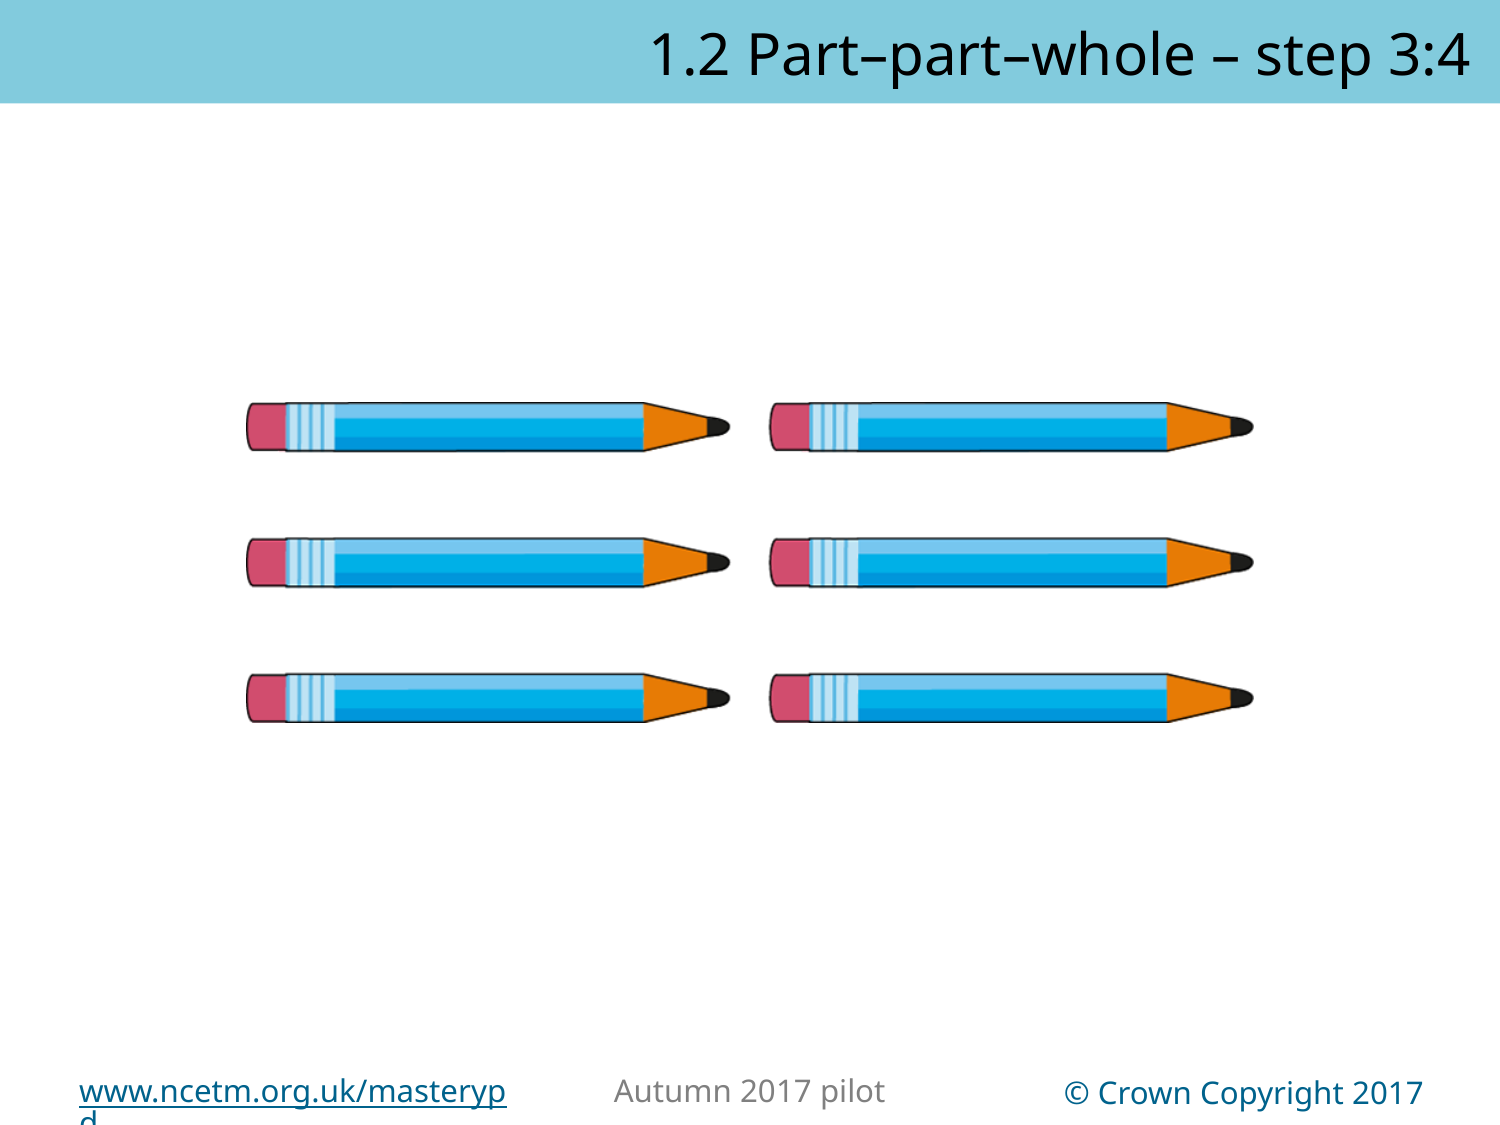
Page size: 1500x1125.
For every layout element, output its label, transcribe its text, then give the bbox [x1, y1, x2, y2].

picture [246, 402, 1254, 723]
list 1.2 Part–part–whole – step 3:4 [0, 0, 1500, 104]
